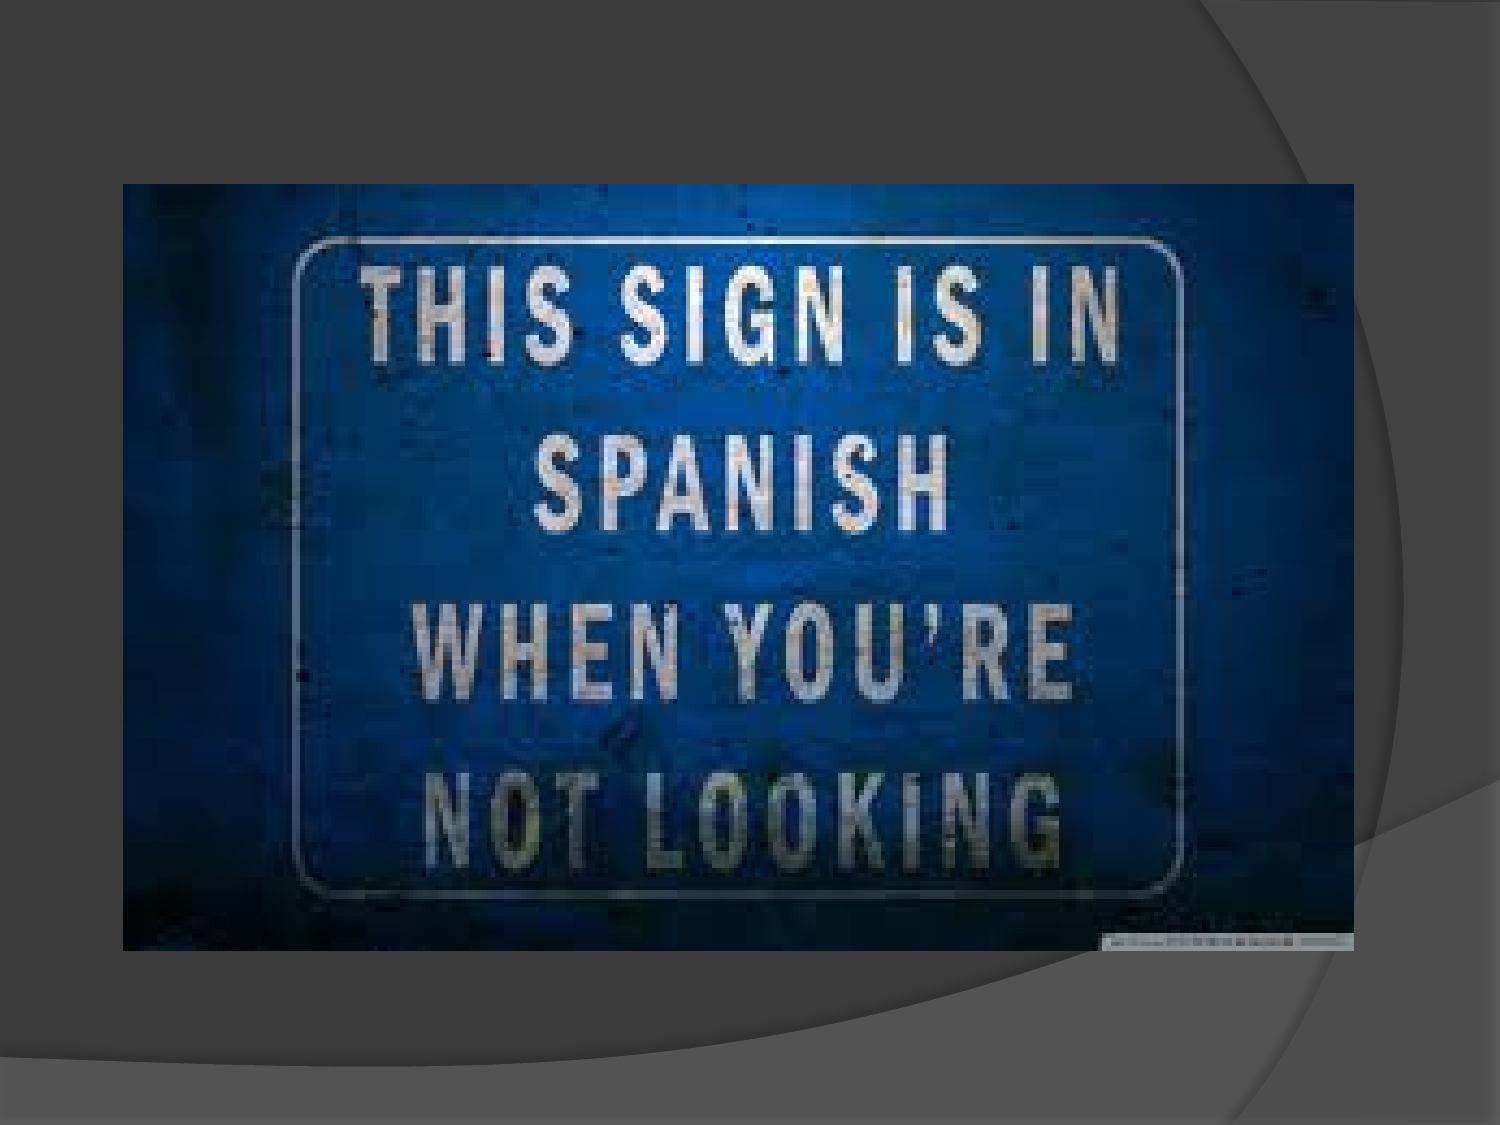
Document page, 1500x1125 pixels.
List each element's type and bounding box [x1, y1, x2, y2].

list [123, 184, 1354, 951]
